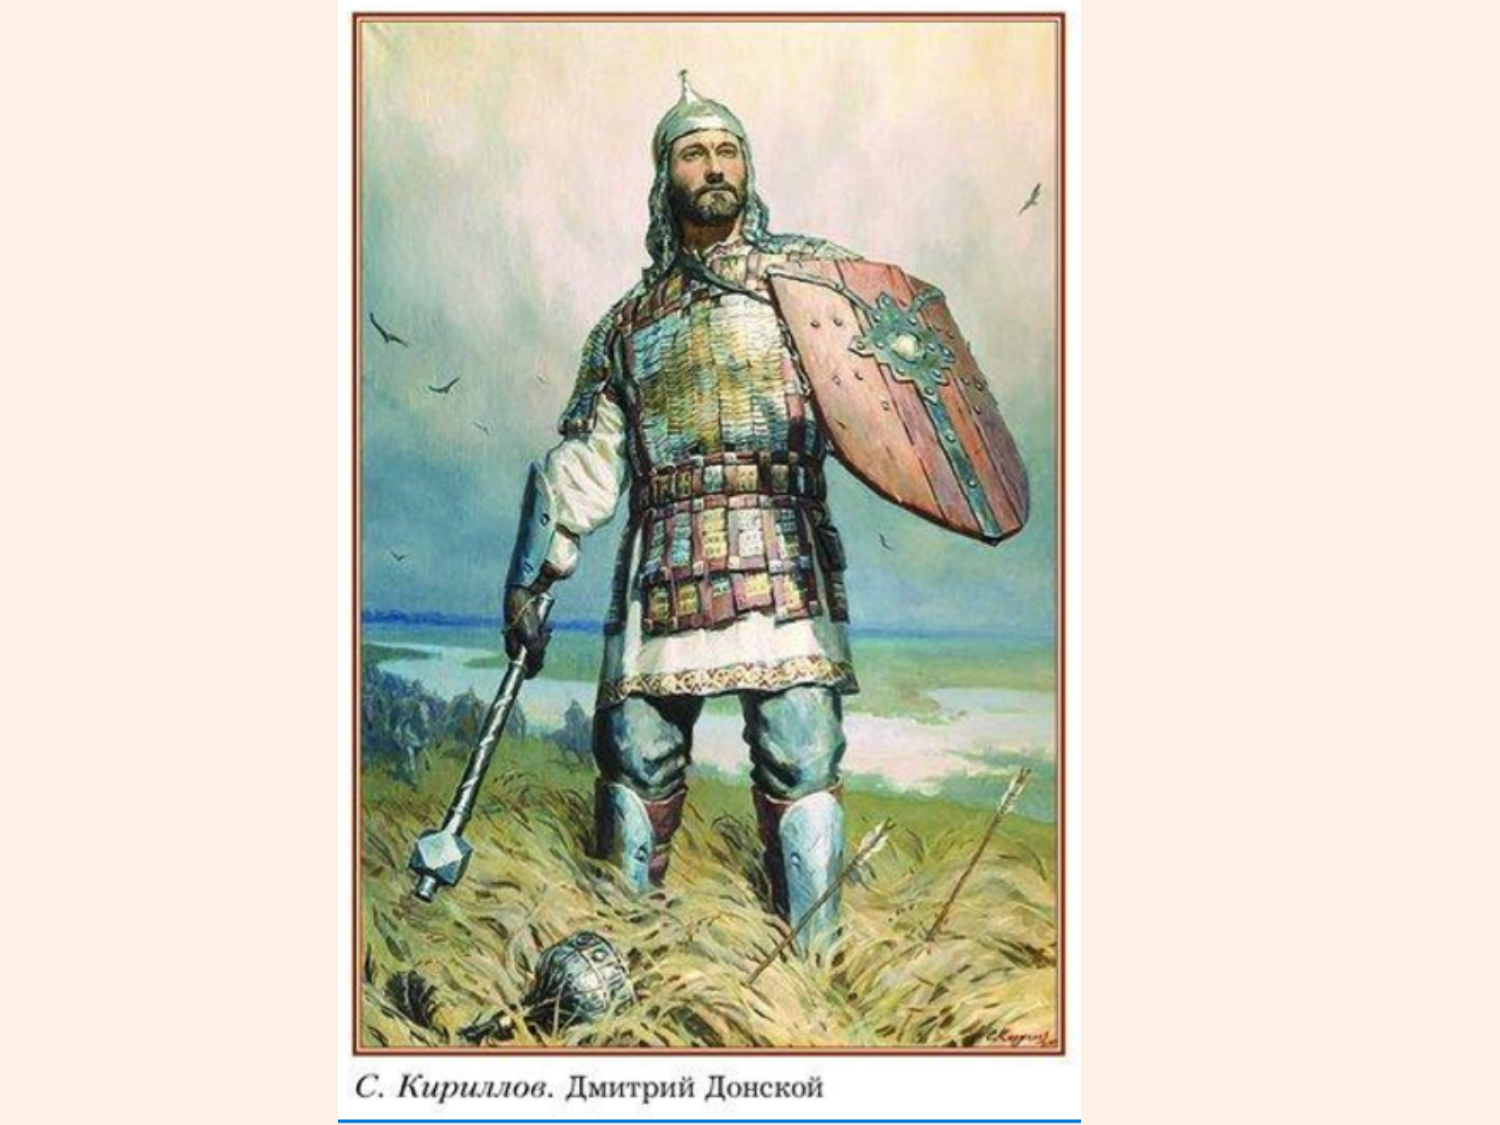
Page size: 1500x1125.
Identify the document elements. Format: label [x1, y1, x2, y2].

picture [337, 0, 1081, 1125]
